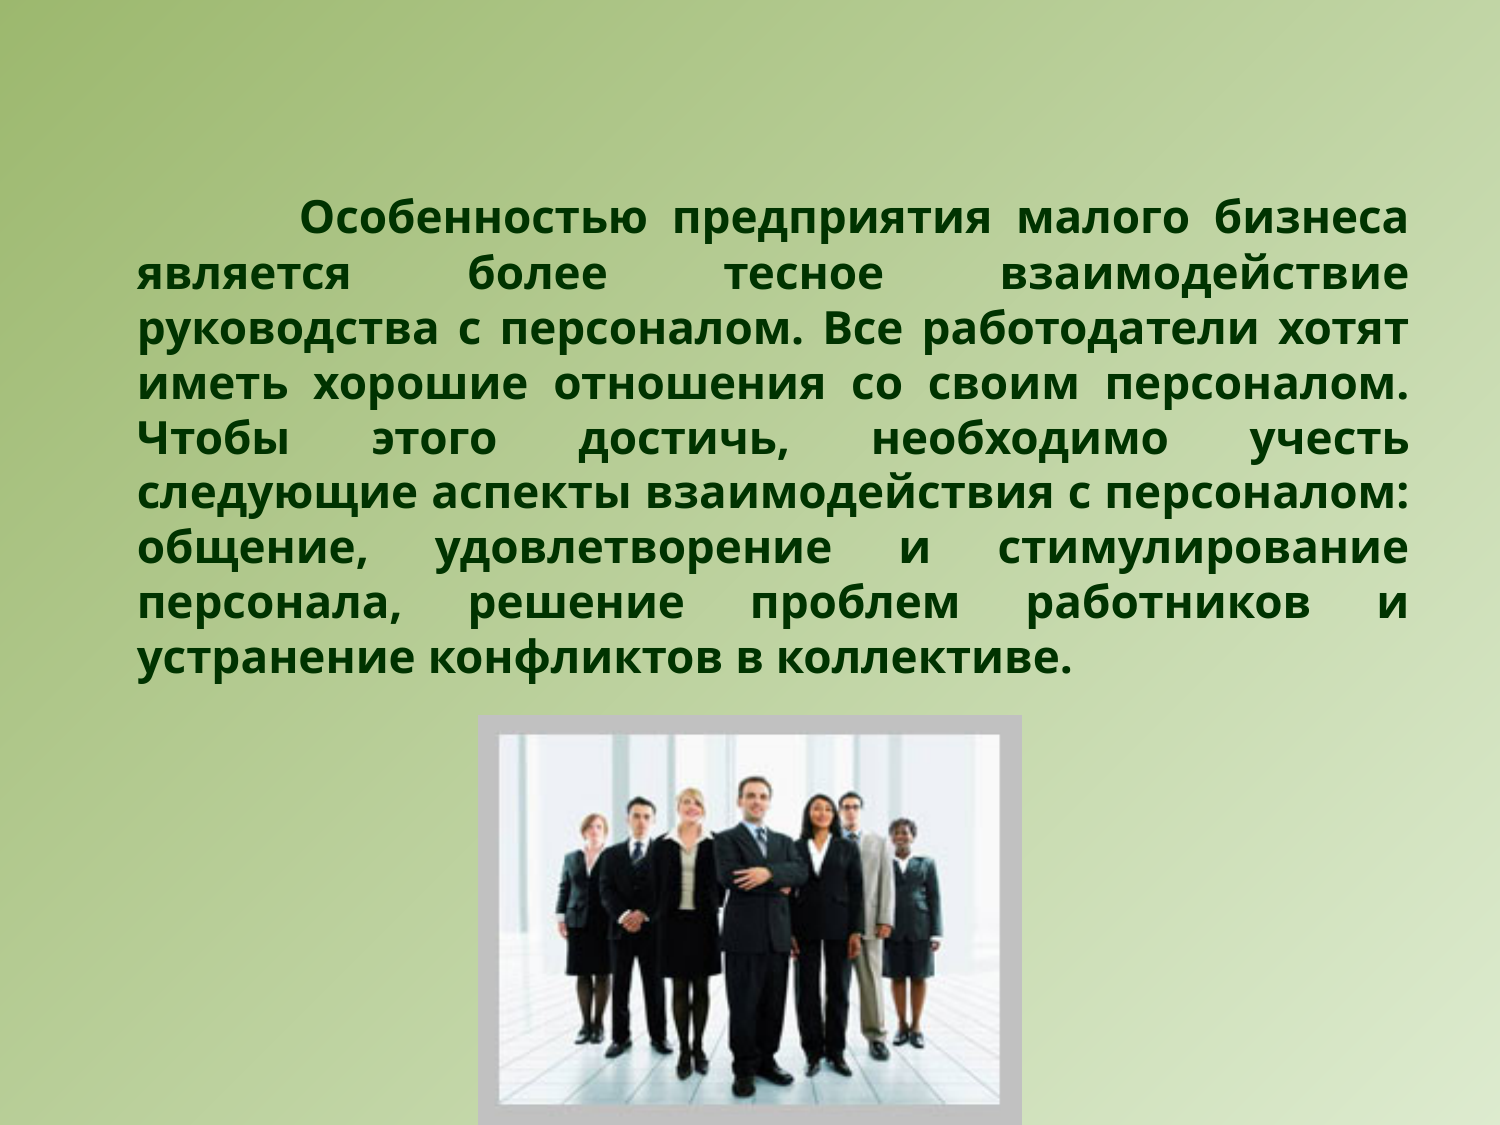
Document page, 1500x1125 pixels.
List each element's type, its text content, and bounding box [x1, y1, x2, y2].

list Особенностью предприятия малого бизнеса является более тесное взаимодействие руководства с персоналом. Все работодатели хотят иметь хорошие отношения со своим персоналом. Чтобы этого достичь, необходимо учесть следующие аспекты взаимодействия с персоналом: общение, удовлетворение и стимулирование персонала, решение проблем работников и устранение конфликтов в коллективе. [75, 175, 1425, 823]
picture [478, 715, 1022, 1125]
